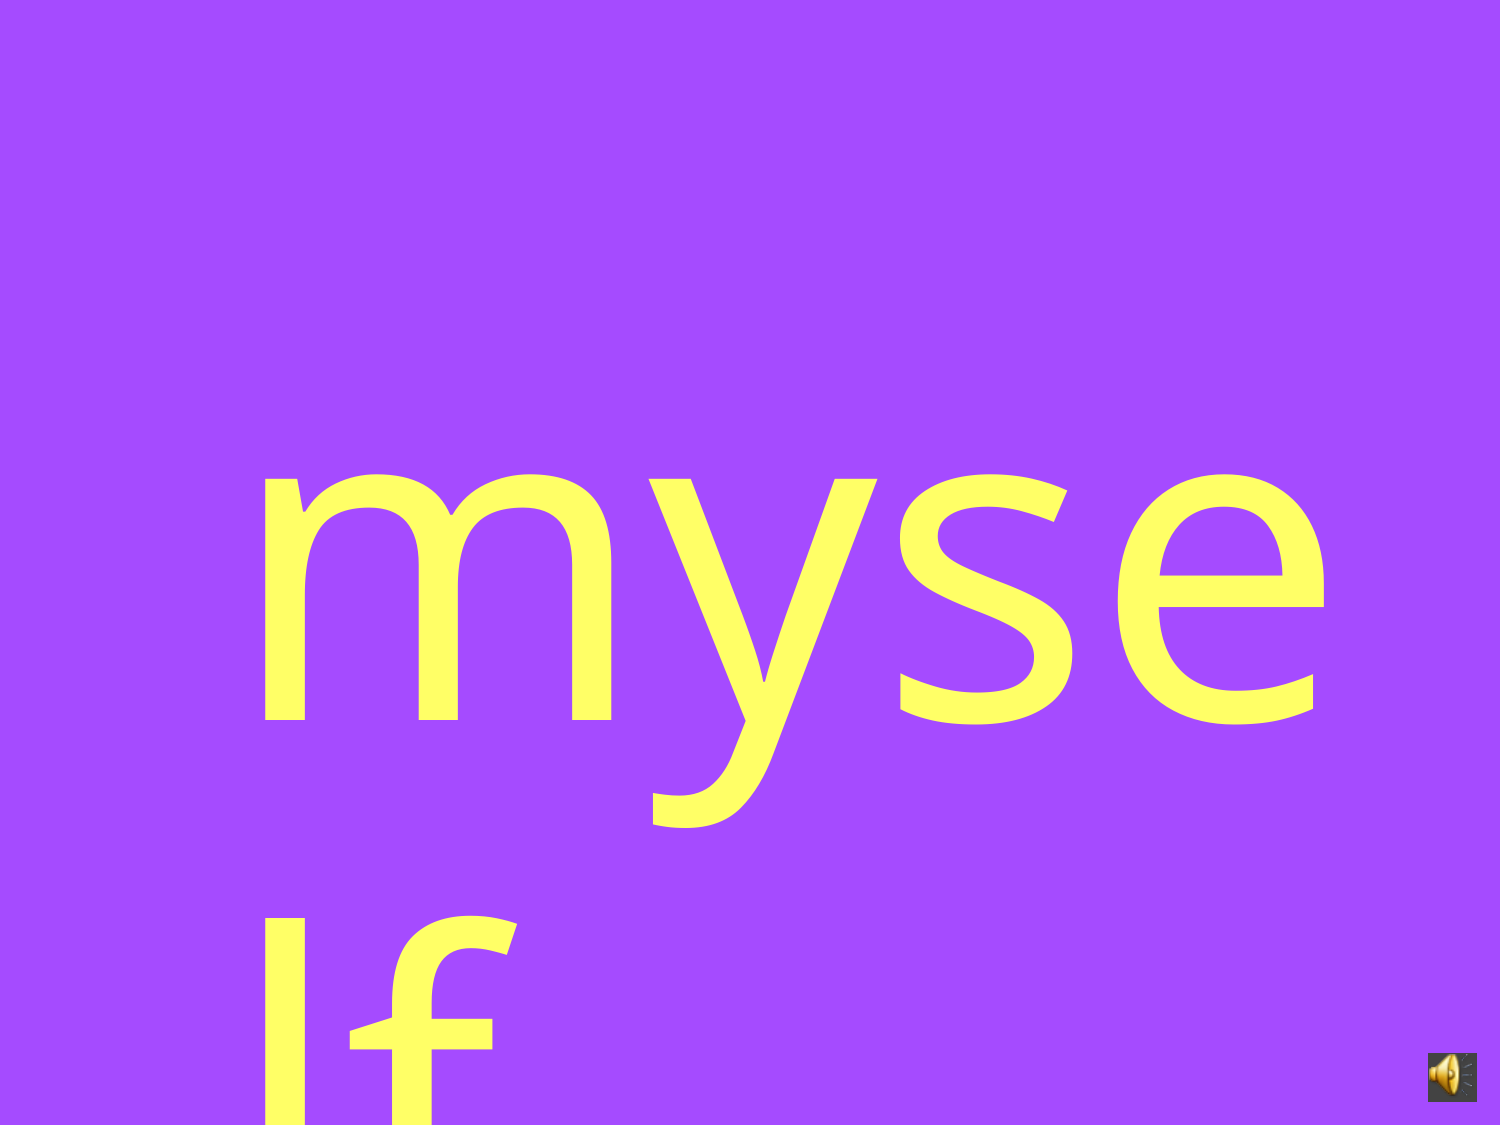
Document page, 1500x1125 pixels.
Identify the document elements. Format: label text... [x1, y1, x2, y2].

subtitle myself [212, 262, 1450, 763]
picture [1427, 1052, 1478, 1103]
